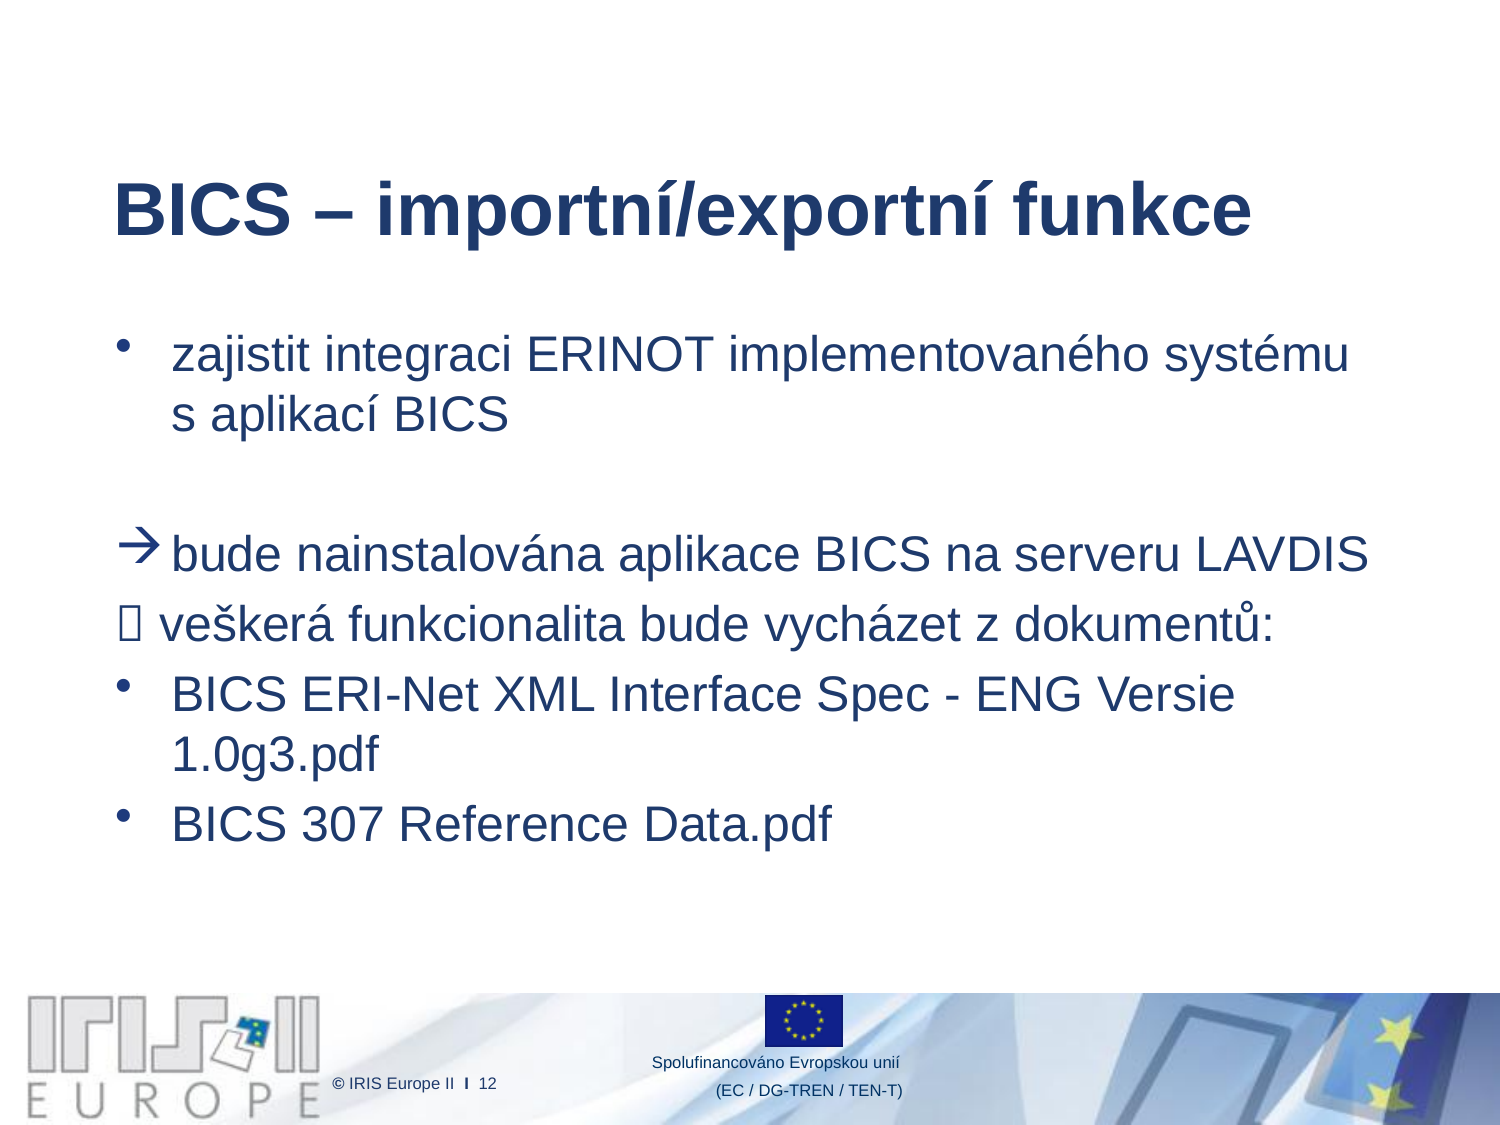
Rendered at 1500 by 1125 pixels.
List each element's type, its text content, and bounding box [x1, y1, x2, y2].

list zajistit integraci ERINOT implementovaného systému s aplikací BICS bude nainstalována aplikace BICS na serveru LAVDIS  veškerá funkcionalita bude vycházet z dokumentů: BICS ERI-Net XML Interface Spec - ENG Versie 1.0g3.pdf BICS 307 Reference Data.pdf [100, 314, 1400, 965]
title BICS – importní/exportní funkce [98, 152, 1398, 260]
picture [0, 993, 1500, 1125]
